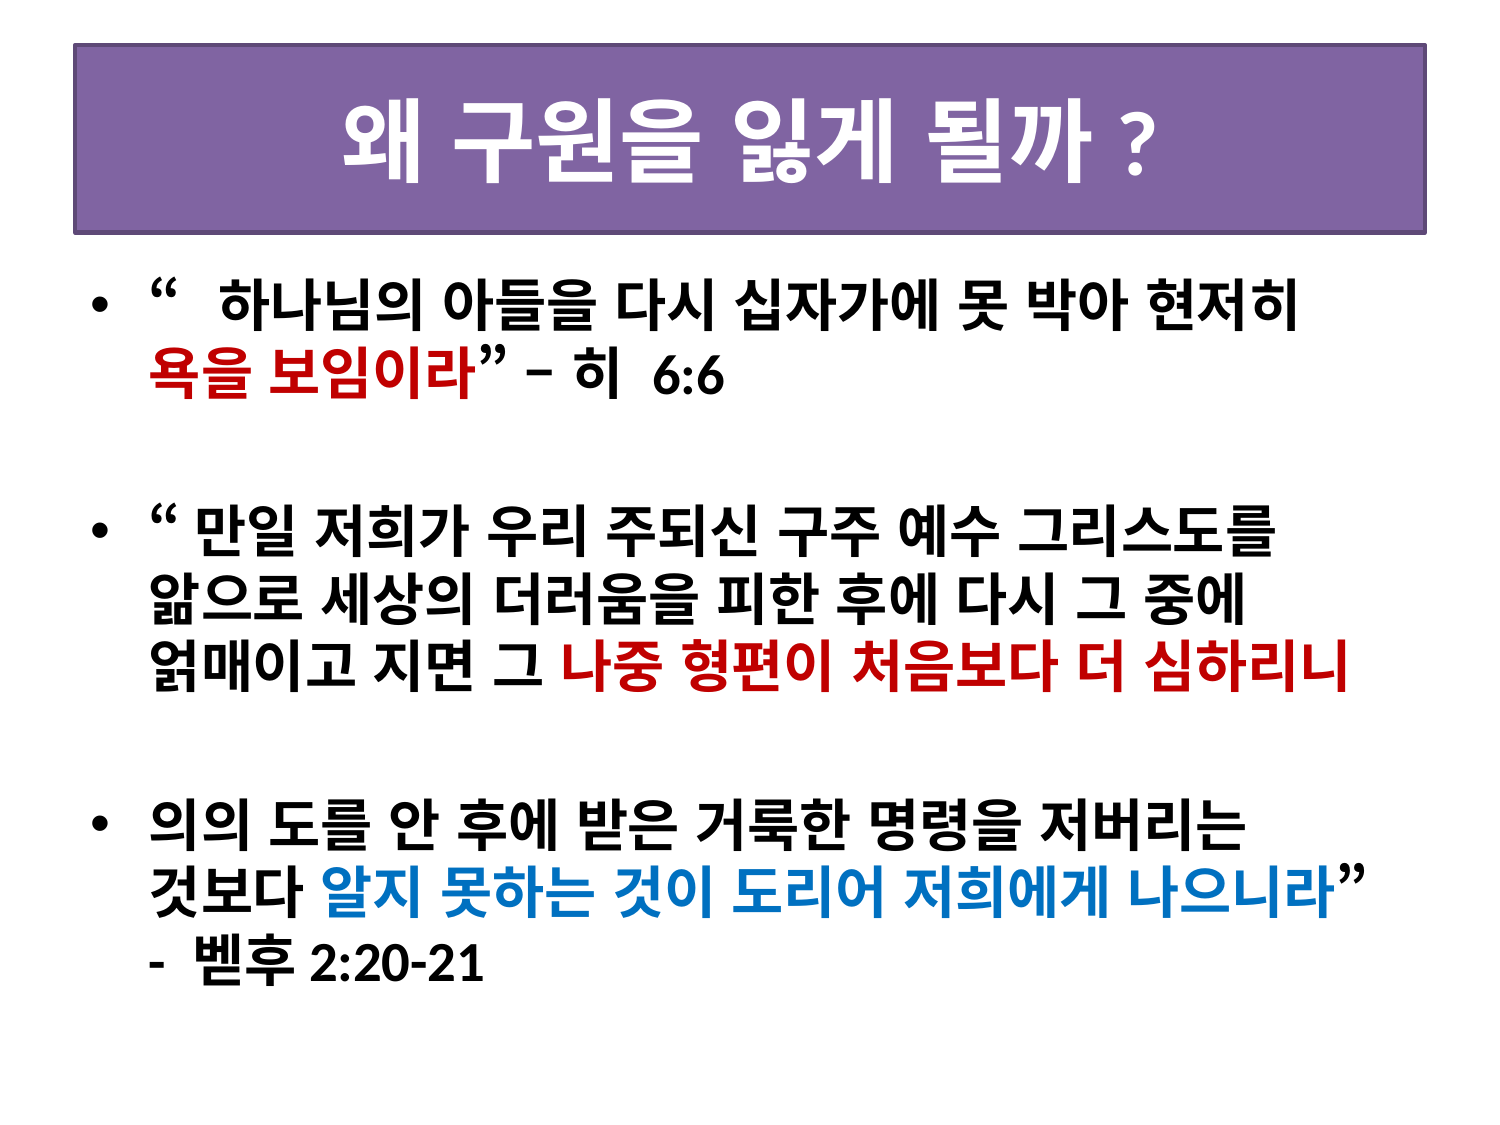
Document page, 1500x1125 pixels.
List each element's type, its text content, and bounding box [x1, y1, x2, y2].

title 왜 구원을 잃게 될까? [73, 43, 1427, 235]
list “하나님의 아들을 다시 십자가에 못 박아 현저히 욕을 보임이라” – 히 6:6 “만일 저희가 우리 주되신 구주 예수 그리스도를 앎으로 세상의 더러움을 피한 후에 다시 그 중에 얽매이고 지면 그 나중 형편이 처음보다 더 심하리니 의의 도를 안 후에 받은 거룩한 명령을 저버리는 것보다 알지 못하는 것이 도리어 저희에게 나으니라” - 벧후2:20-21 [75, 262, 1425, 1005]
